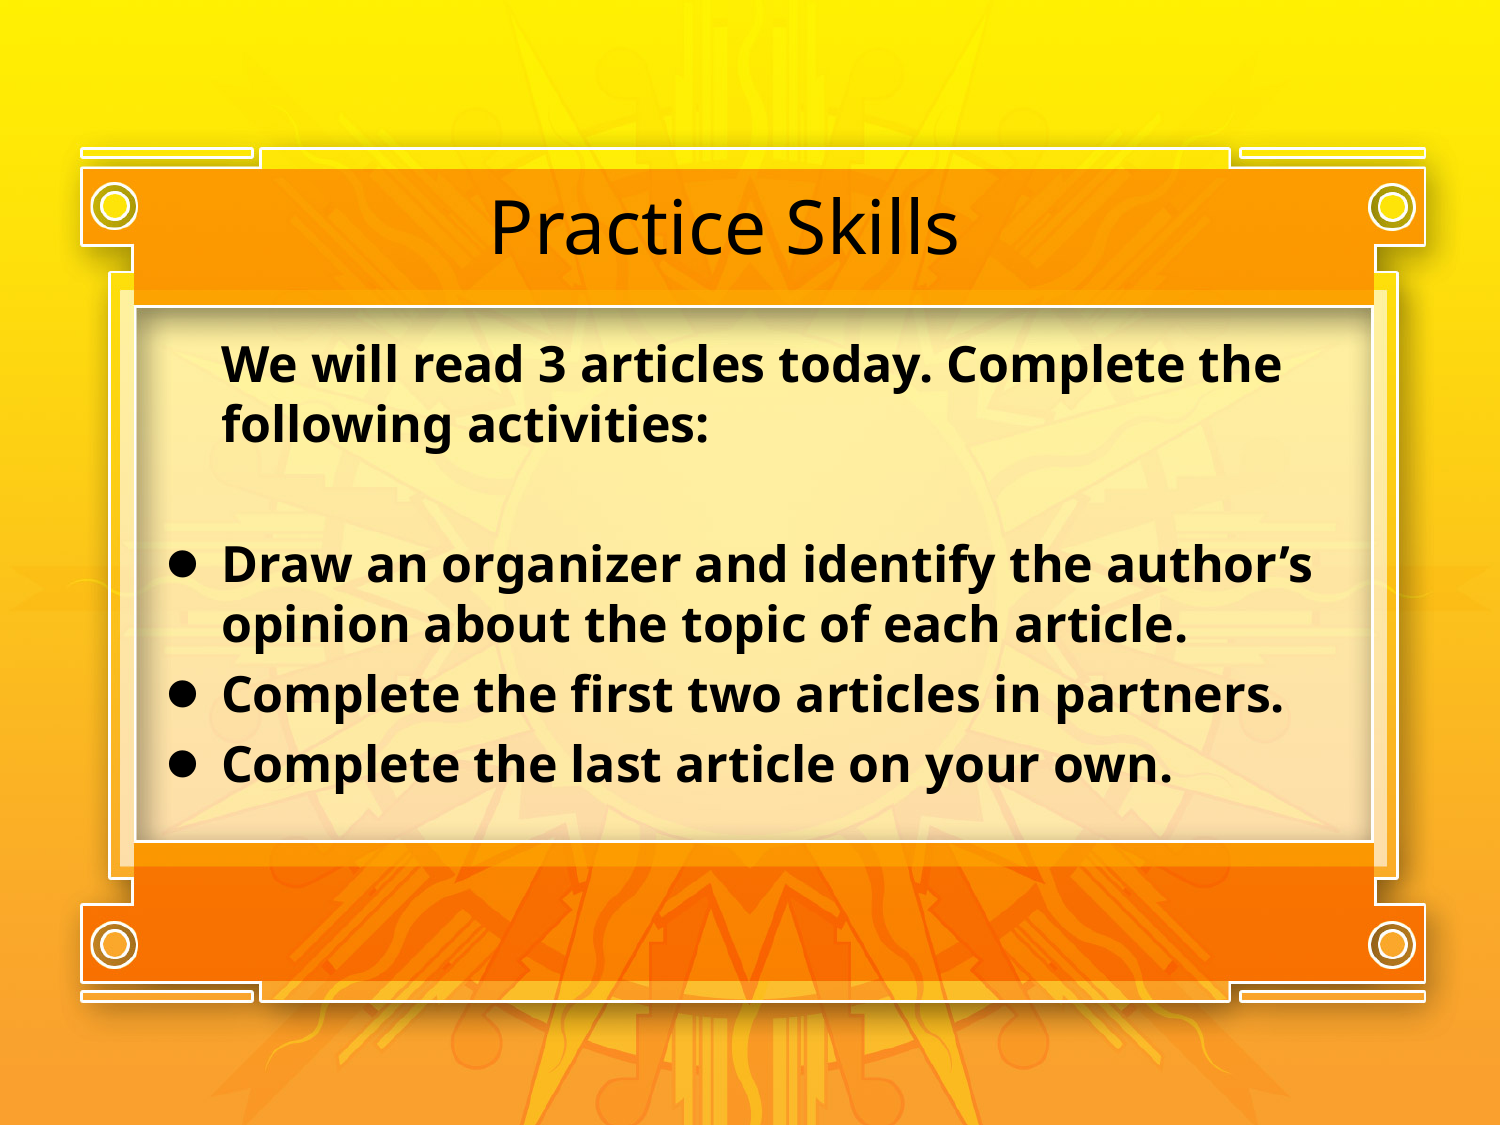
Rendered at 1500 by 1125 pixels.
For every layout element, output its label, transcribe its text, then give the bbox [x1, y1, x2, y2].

picture [0, 0, 1500, 1125]
list We will read 3 articles today. Complete the following activities: Draw an organizer and identify the author’s opinion about the topic of each article. Complete the first two articles in partners. Complete the last article on your own. [149, 324, 1351, 813]
title Practice Skills [224, 187, 1226, 263]
